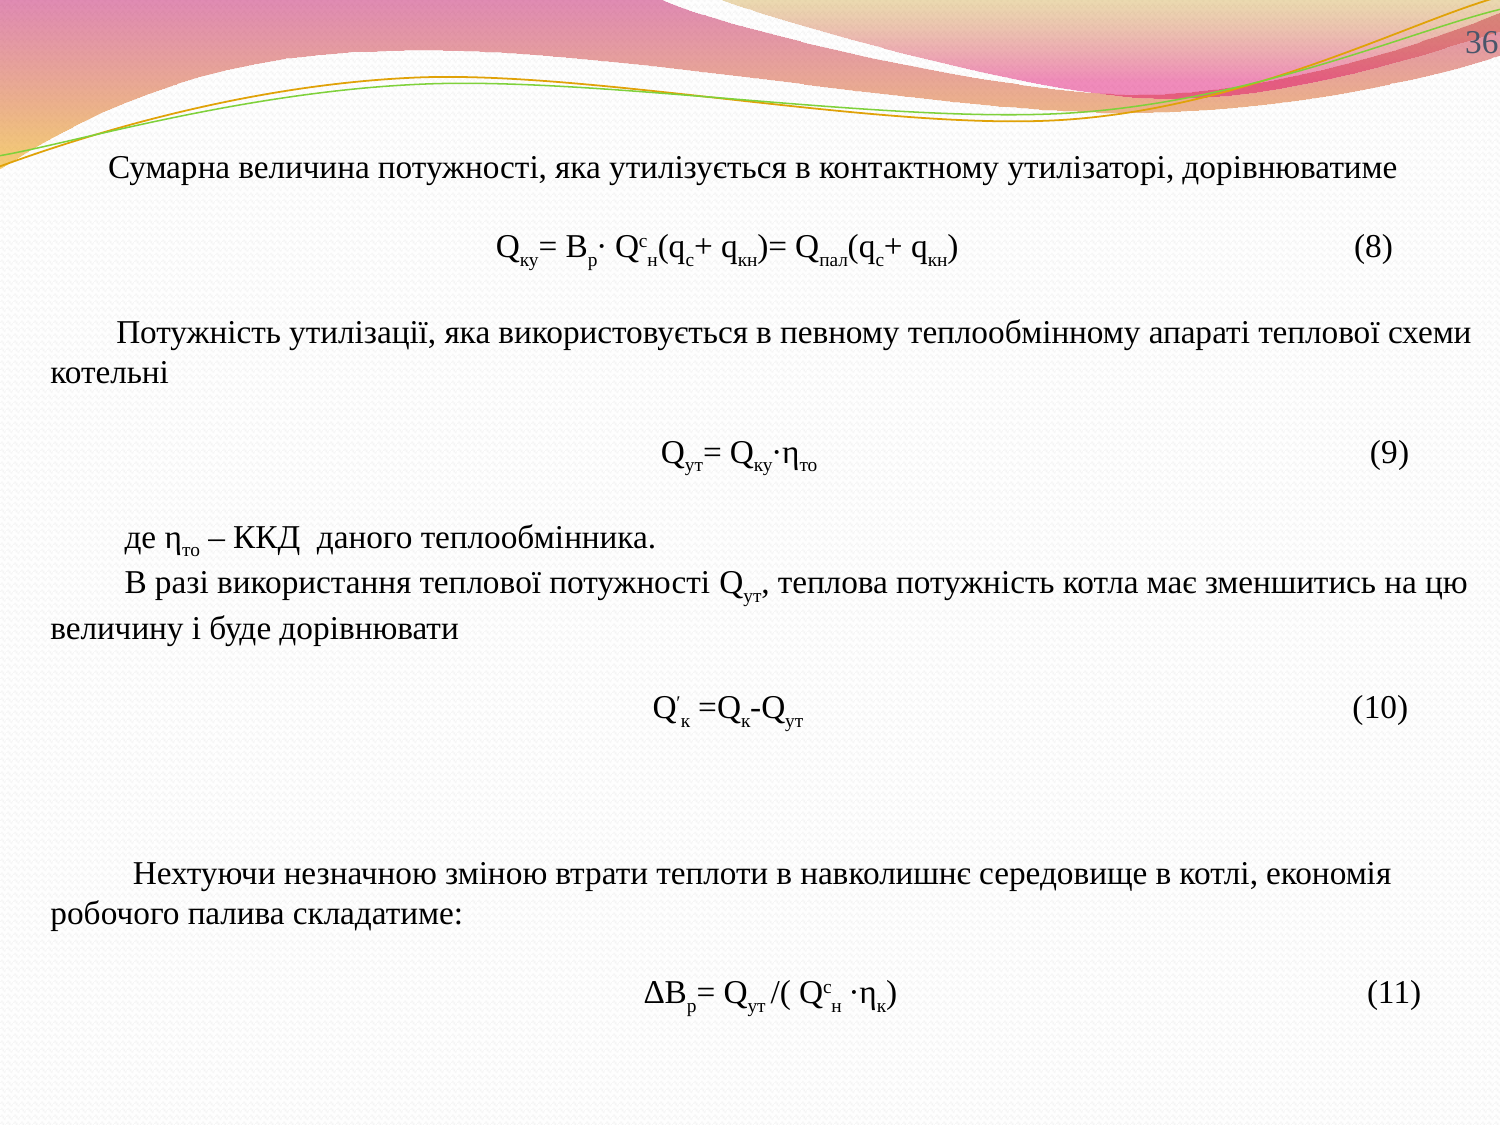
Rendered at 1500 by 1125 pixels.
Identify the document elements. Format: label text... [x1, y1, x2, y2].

slide_number 36 [1373, 0, 1499, 60]
text_box Сумарна величина потужності, яка утилізується в контактному утилізаторі, дорівнюватиме Qку= Bp· Qсн(qс+ qкн)= Qпал(qс+ qкн) (8) Потужність утилізації, яка використовується в певному теплообмінному апараті теплової схеми котельні Qут= Qку·ηто (9) де ηто – ККД даного теплообмінника. В разі використання теплової потужності Qут, теплова потужність котла має зменшитись на цю величину і буде дорівнювати Qʹк =Qк-Qут (10) Нехтуючи незначною зміною втрати теплоти в навколишнє середовище в котлі, економія робочого палива складатиме: ∆Bp= Qут /( Qсн ·ηк) (11) [35, 137, 1489, 1064]
